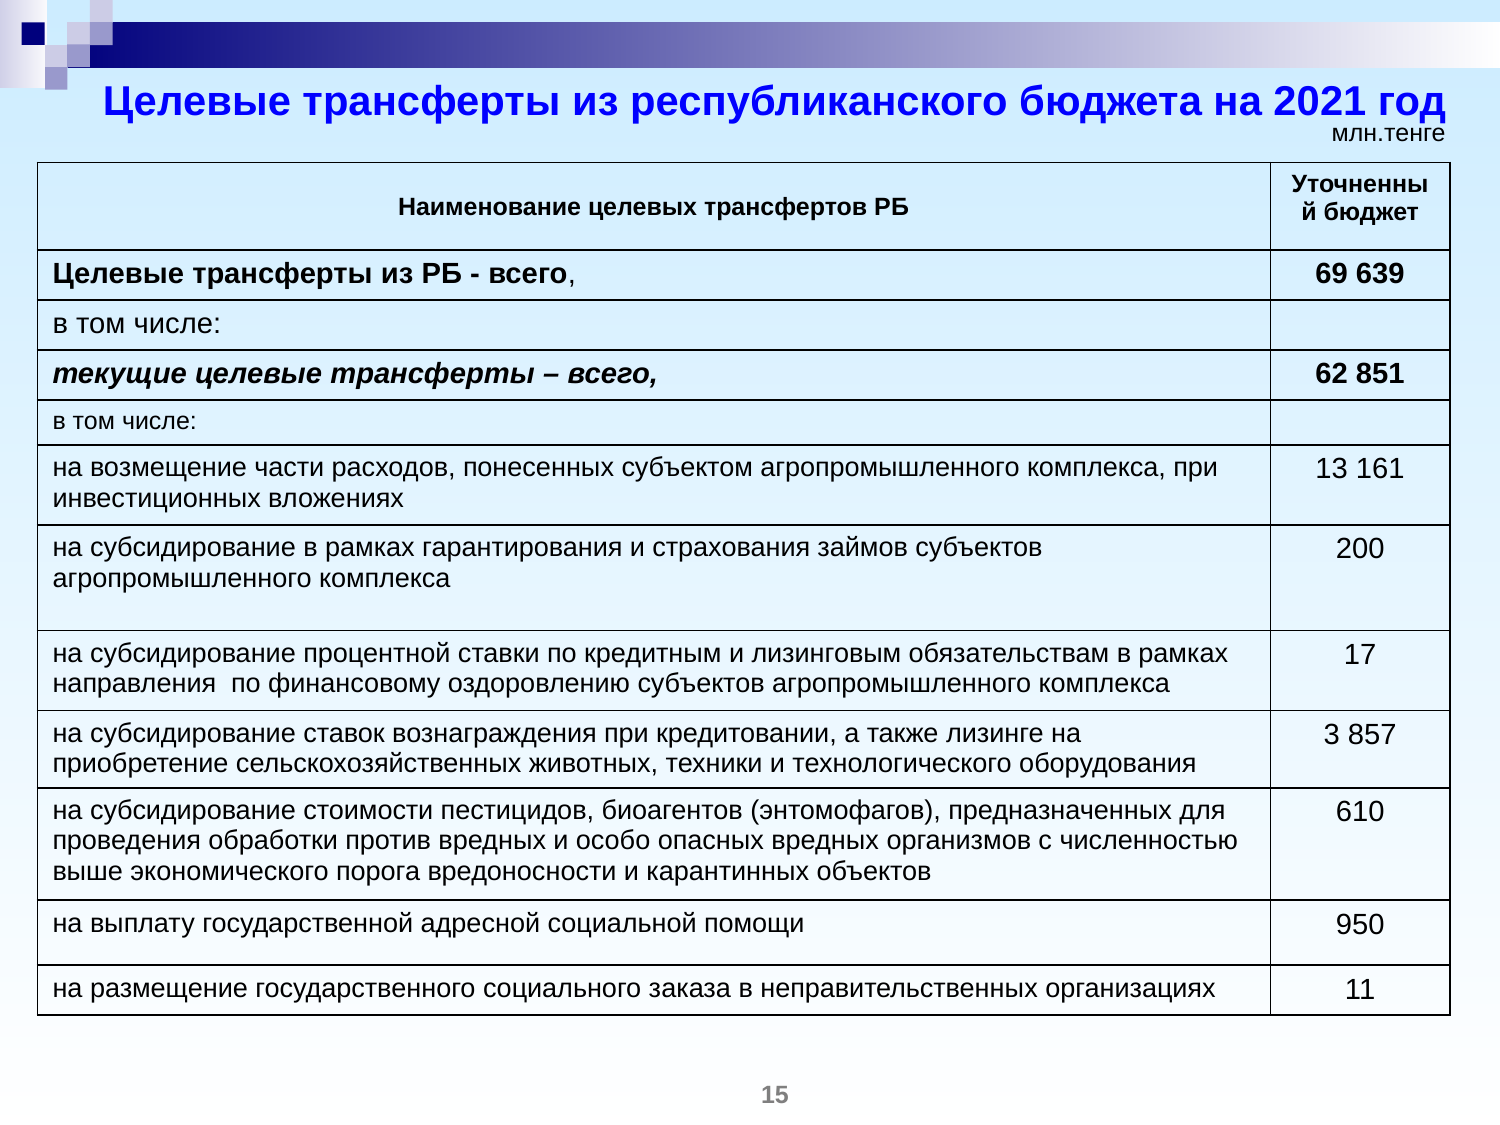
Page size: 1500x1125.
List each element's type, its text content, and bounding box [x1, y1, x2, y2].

table_cell на субсидирование процентной ставки по кредитным и лизинговым обязательствам в рамках направления по финансовому оздоровлению субъектов агропромышленного комплекса [38, 631, 1270, 710]
table_cell 13 161 [1271, 446, 1449, 524]
table_cell 69 639 [1271, 251, 1449, 299]
text_box 15 [625, 1062, 925, 1125]
table_cell 610 [1271, 789, 1449, 899]
table_cell на возмещение части расходов, понесенных субъектом агропромышленного комплекса, при инвестиционных вложениях [38, 446, 1270, 524]
table_cell 3 857 [1271, 711, 1449, 787]
table_cell 950 [1271, 901, 1449, 964]
table_cell на субсидирование в рамках гарантирования и страхования займов субъектов агропромышленного комплекса [38, 526, 1270, 630]
table_cell в том числе: [38, 301, 1270, 349]
table_cell 11 [1271, 966, 1449, 1014]
text_box млн.тенге [1285, 124, 1492, 138]
table_cell текущие целевые трансферты – всего, [38, 351, 1270, 399]
table_cell на выплату государственной адресной социальной помощи [38, 901, 1270, 964]
table_cell в том числе: [38, 401, 1270, 444]
table_header Уточненный бюджет [1271, 163, 1449, 249]
table_cell на размещение государственного социального заказа в неправительственных организациях [38, 966, 1270, 1014]
table_cell [1271, 301, 1449, 349]
table_cell Целевые трансферты из РБ - всего, [38, 251, 1270, 299]
table_cell на субсидирование стоимости пестицидов, биоагентов (энтомофагов), предназначенных для проведения обработки против вредных и особо опасных вредных организмов с численностью выше экономического порога вредоносности и карантинных объектов [38, 789, 1270, 899]
title Целевые трансферты из республиканского бюджета на 2021 год [64, 74, 1486, 125]
table_cell 200 [1271, 526, 1449, 630]
table_cell 62 851 [1271, 351, 1449, 399]
table_cell [1271, 401, 1449, 444]
table_cell на субсидирование ставок вознаграждения при кредитовании, а также лизинге на приобретение сельскохозяйственных животных, техники и технологического оборудования [38, 711, 1270, 787]
table_header Наименование целевых трансфертов РБ [38, 163, 1270, 249]
table_cell 17 [1271, 631, 1449, 710]
